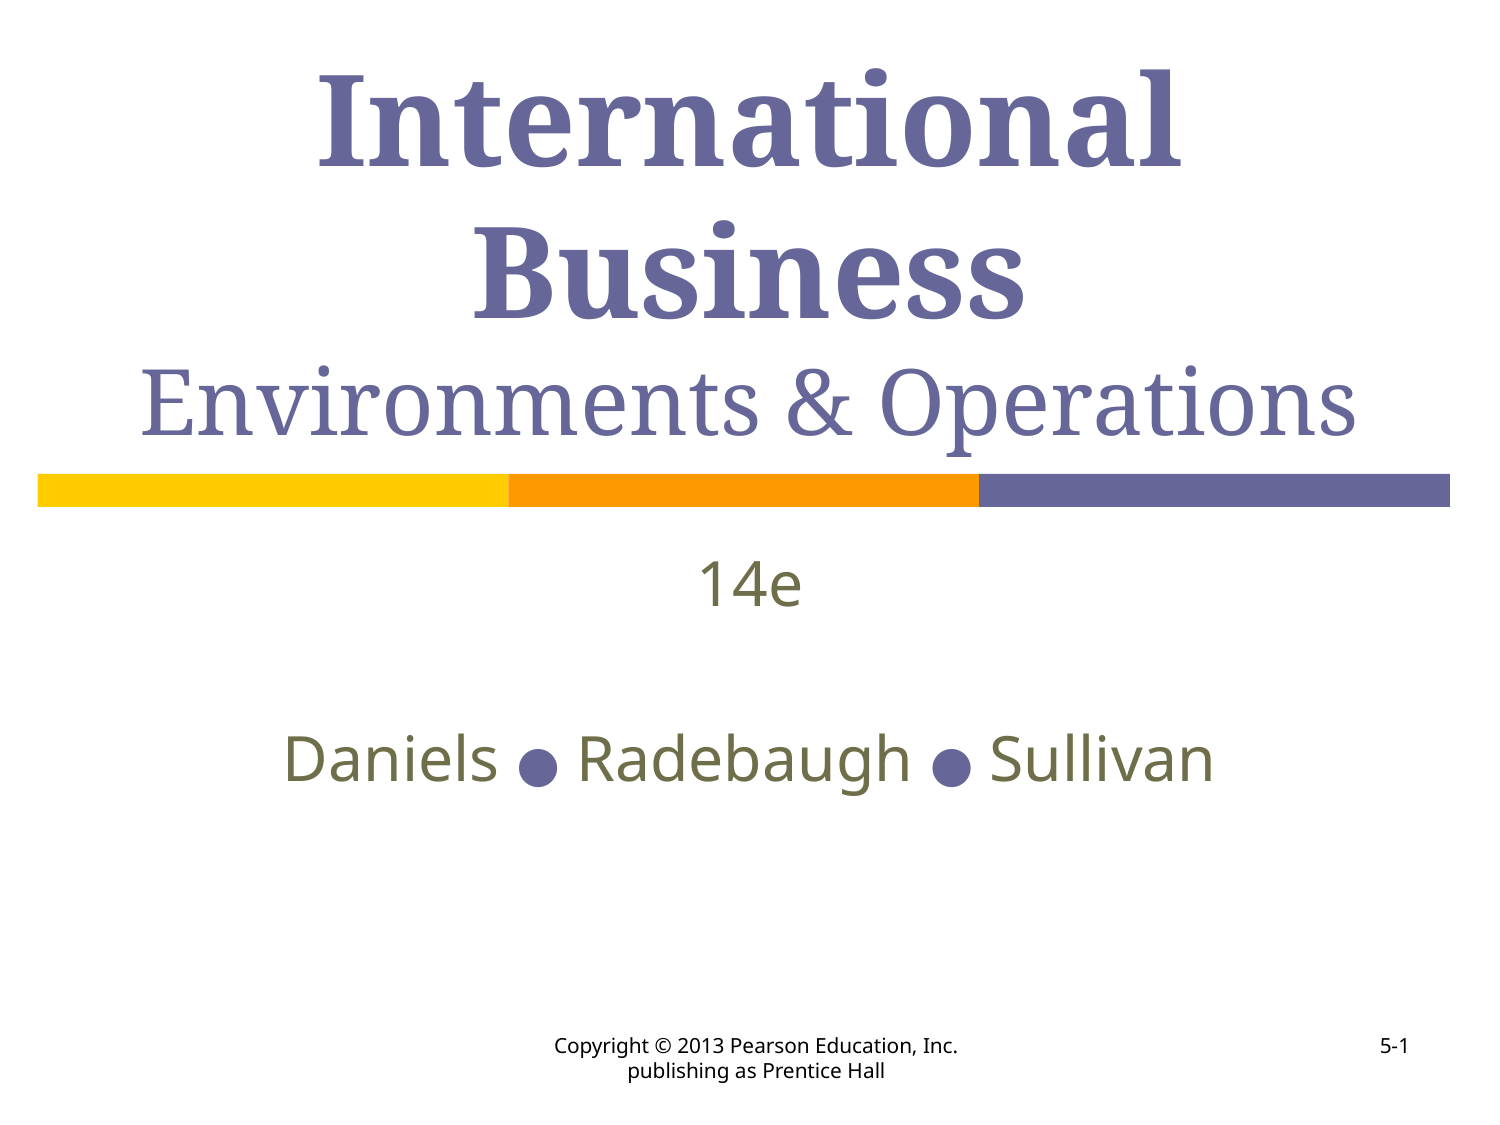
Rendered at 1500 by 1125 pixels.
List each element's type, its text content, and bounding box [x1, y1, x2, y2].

subtitle 14e Daniels ● Radebaugh ● Sullivan [225, 536, 1275, 899]
footer Copyright © 2013 Pearson Education, Inc. publishing as Prentice Hall [500, 1025, 1013, 1100]
title International Business Environments & Operations [112, 112, 1388, 462]
slide_number 5-1 [1074, 1025, 1425, 1100]
